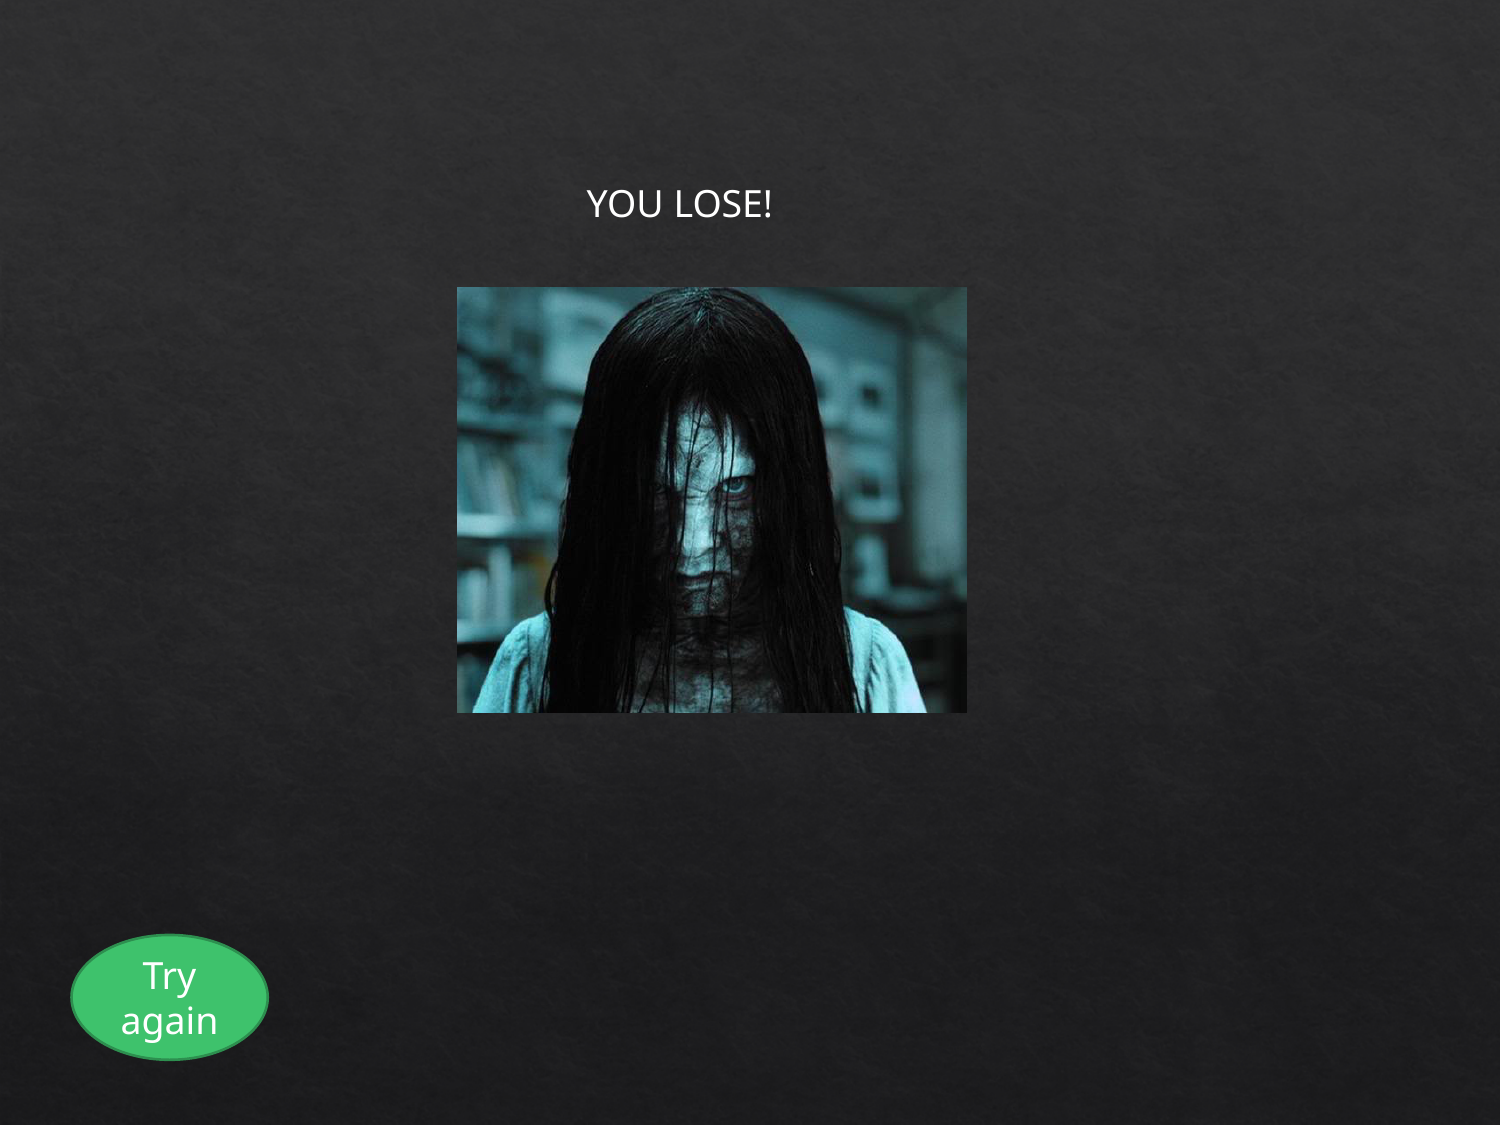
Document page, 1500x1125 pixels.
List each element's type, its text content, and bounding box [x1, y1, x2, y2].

picture [456, 286, 967, 713]
text_box YOU LOSE! [571, 172, 1405, 233]
text_box Try again [70, 933, 270, 1062]
